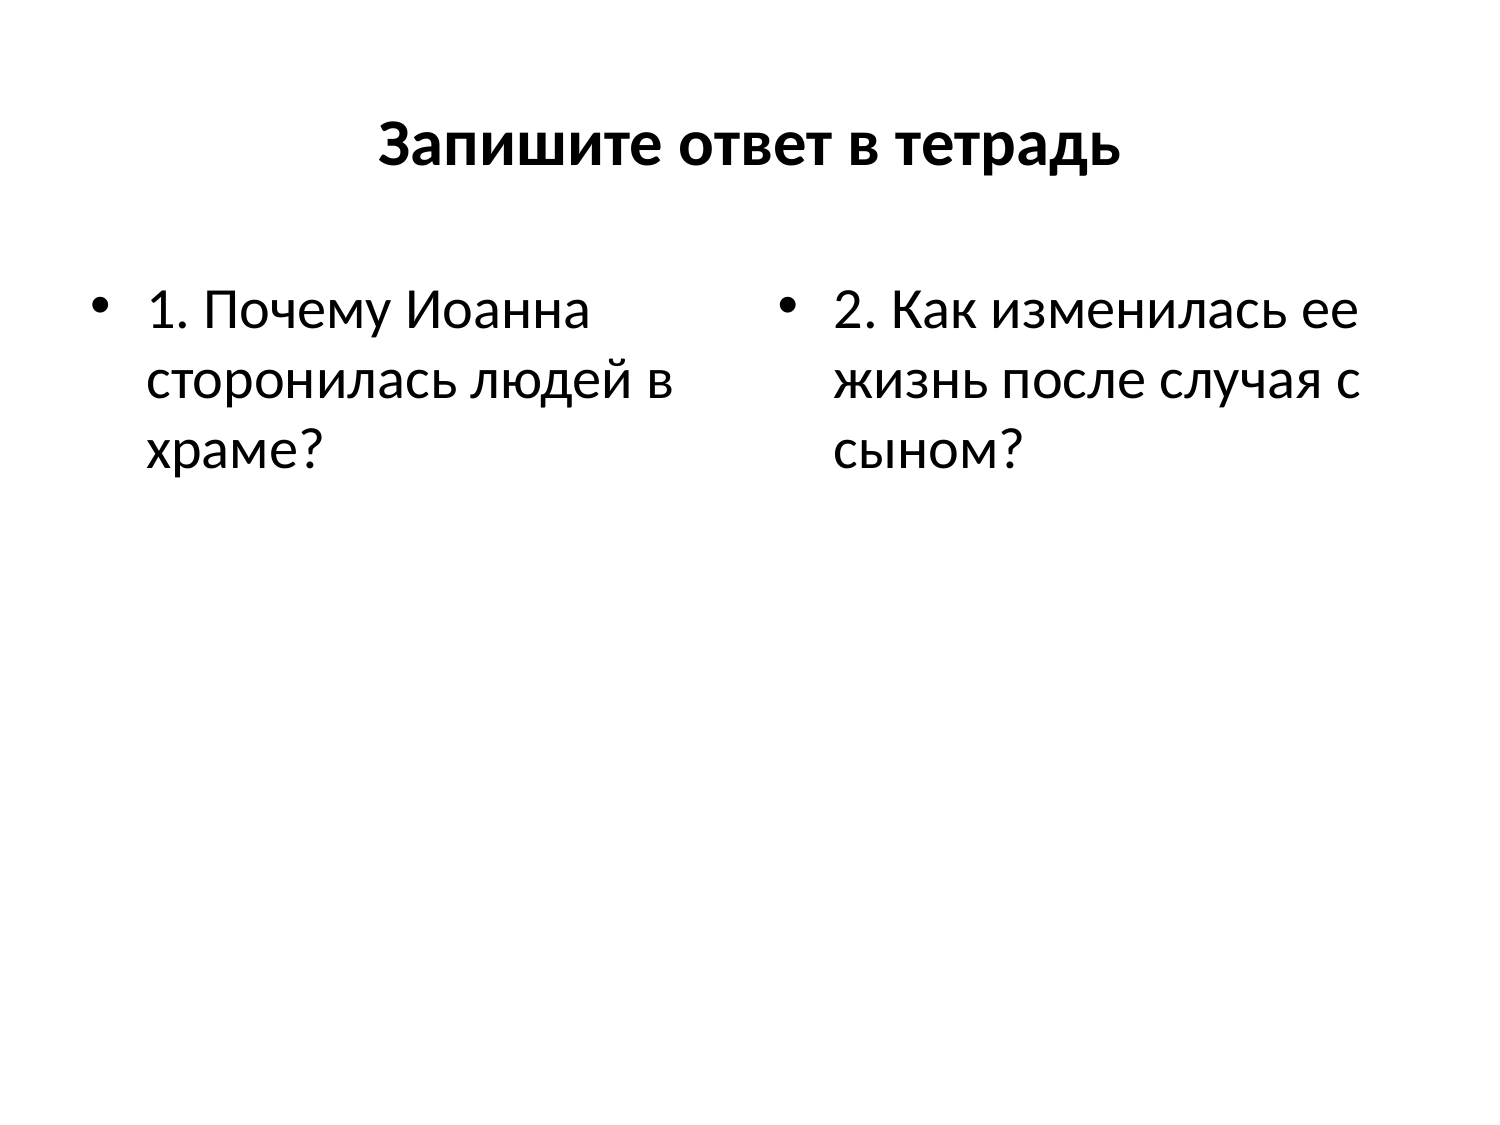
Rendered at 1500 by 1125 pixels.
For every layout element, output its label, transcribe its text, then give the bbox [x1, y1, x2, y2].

title Запишите ответ в тетрадь [75, 45, 1425, 233]
list 1. Почему Иоанна сторонилась людей в храме? [75, 262, 738, 1005]
list 2. Как изменилась ее жизнь после случая с сыном? [762, 262, 1425, 1005]
